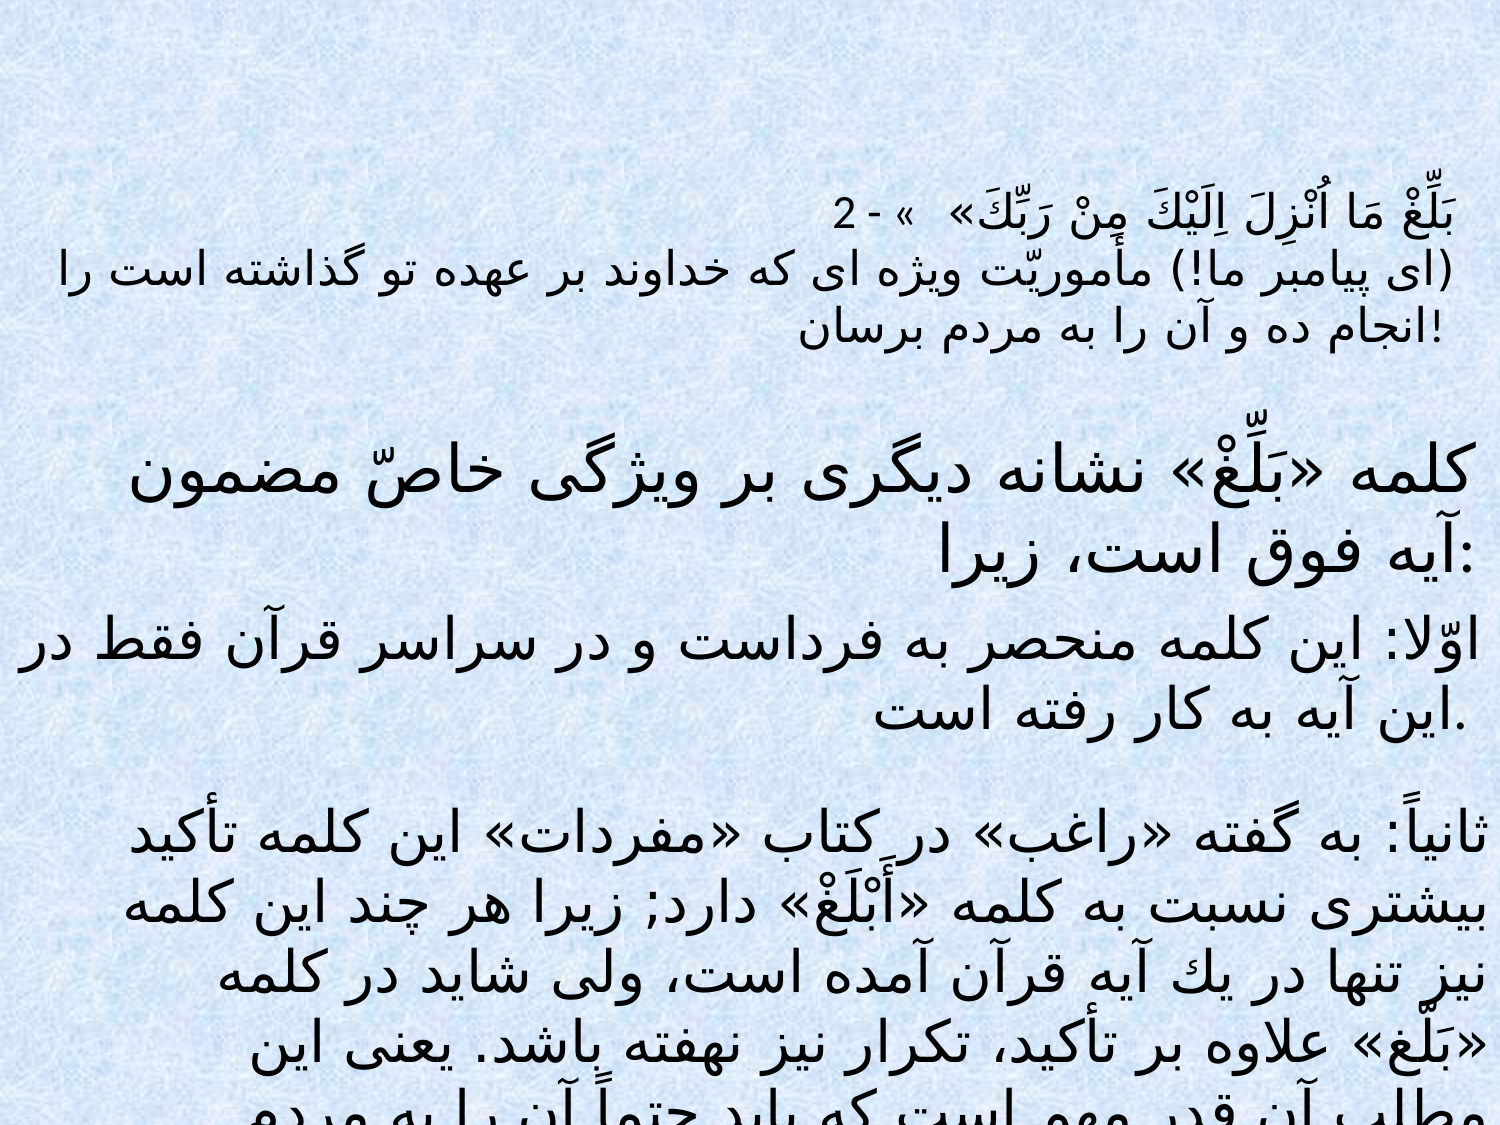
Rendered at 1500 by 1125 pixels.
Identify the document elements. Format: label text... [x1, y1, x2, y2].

picture [0, 0, 1500, 1125]
text_box ثانياً: به گفته «راغب» در كتاب «مفردات» اين كلمه تأكيد بيشترى نسبت به كلمه «أَبْلَغْ» دارد; زيرا هر چند اين كلمه نيز تنها در يك آيه قرآن آمده است، ولى شايد در كلمه «بَلّغ» علاوه بر تأكيد، تكرار نيز نهفته باشد. يعنى اين مطلب آن قدر مهم است كه بايد حتماً آن را به مردم برسانى و براى آنها تكرار كنى [61, 786, 1500, 1125]
text_box اوّلا: اين كلمه منحصر به فرداست و در سراسر قرآن فقط در اين آيه به كار رفته است. [0, 593, 1497, 749]
title 2 - «بَلِّغْ مَا اُنْزِلَ اِلَيْكَ مِنْ رَبِّكَ» (اى پيامبر ما!) مأموريّت ويژه اى كه خداوند بر عهده تو گذاشته است را انجام ده و آن را به مردم برسان! [0, 172, 1471, 361]
text_box كلمه «بَلِّغْ» نشانه ديگرى بر ويژگى خاصّ مضمون آيه فوق است، زيرا: [48, 416, 1492, 593]
